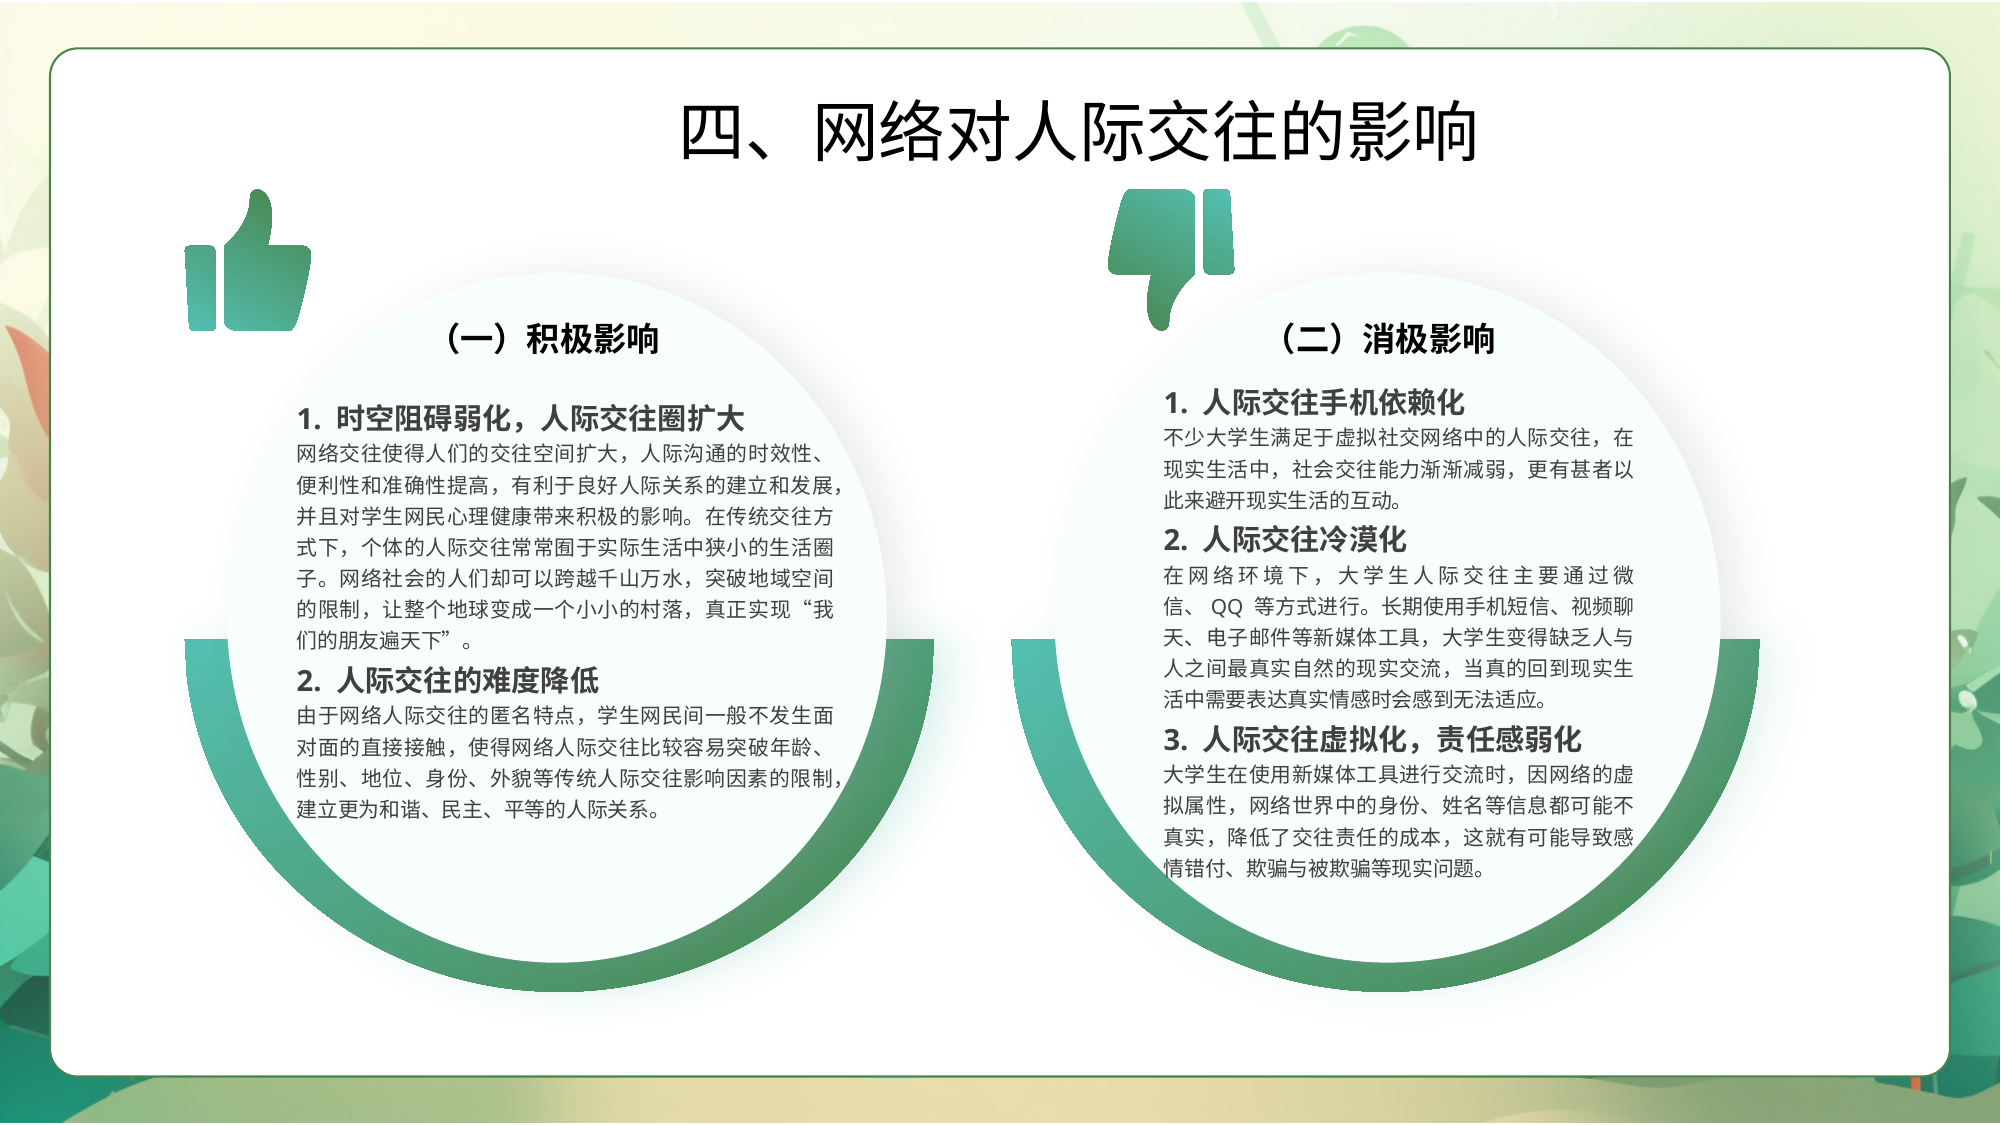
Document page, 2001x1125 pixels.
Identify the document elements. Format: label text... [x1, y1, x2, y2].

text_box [184, 189, 1760, 992]
picture [0, 2, 2000, 1123]
text_box 四、网络对人际交往的影响 [459, 82, 1700, 177]
